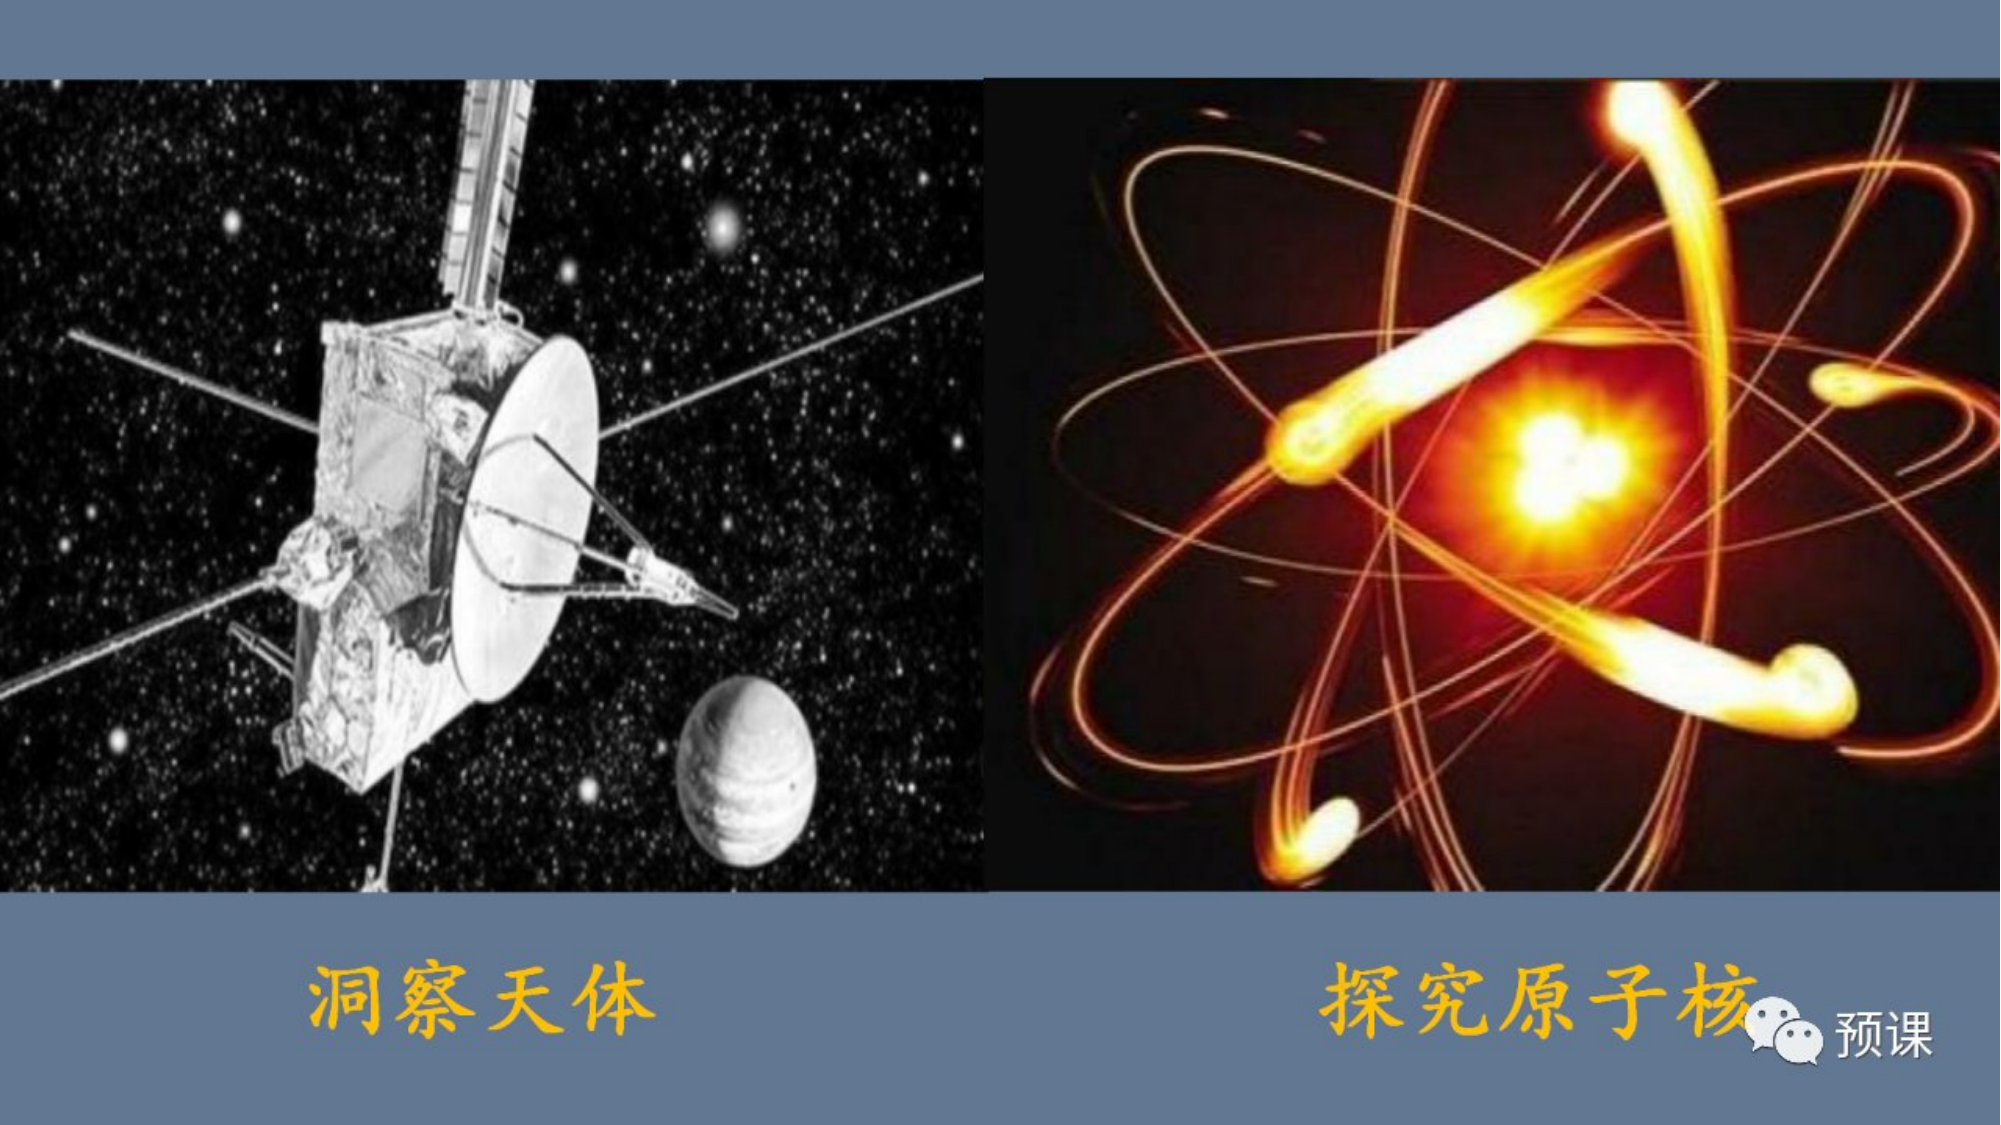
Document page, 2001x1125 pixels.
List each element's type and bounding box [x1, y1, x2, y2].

list [0, 0, 2000, 1125]
